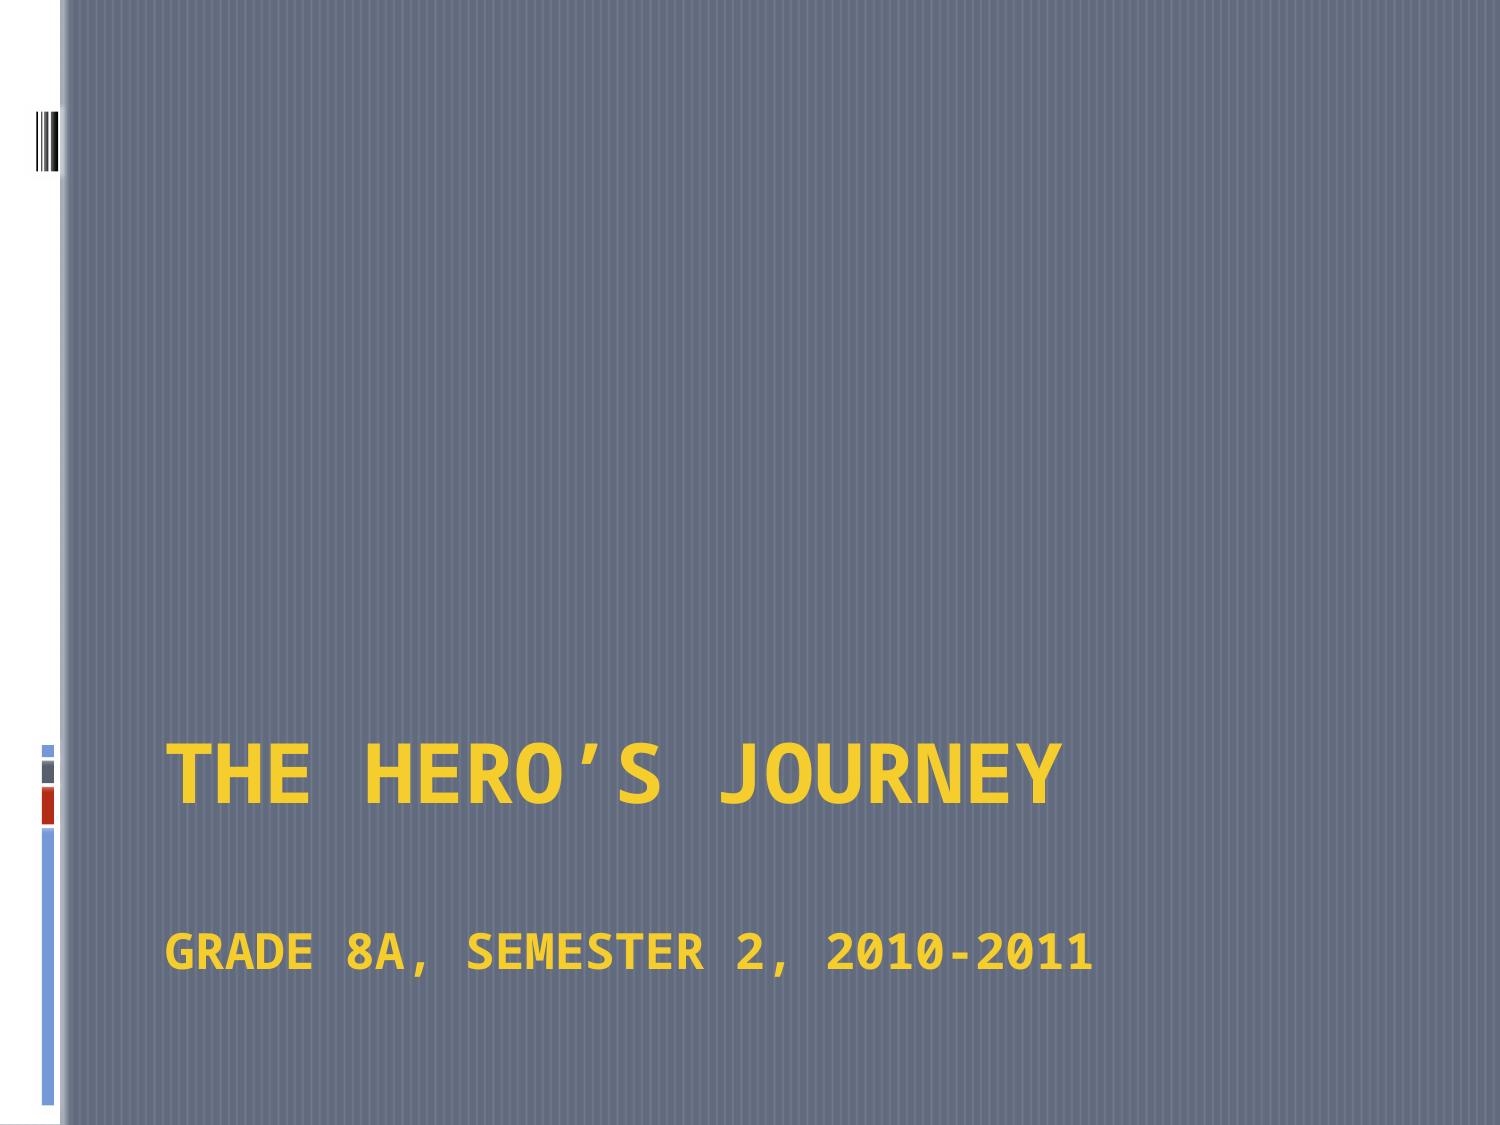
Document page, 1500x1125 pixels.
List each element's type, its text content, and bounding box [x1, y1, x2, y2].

title The Hero’s Journey Grade 8A, Semester 2, 2010-2011 [150, 712, 1425, 1037]
